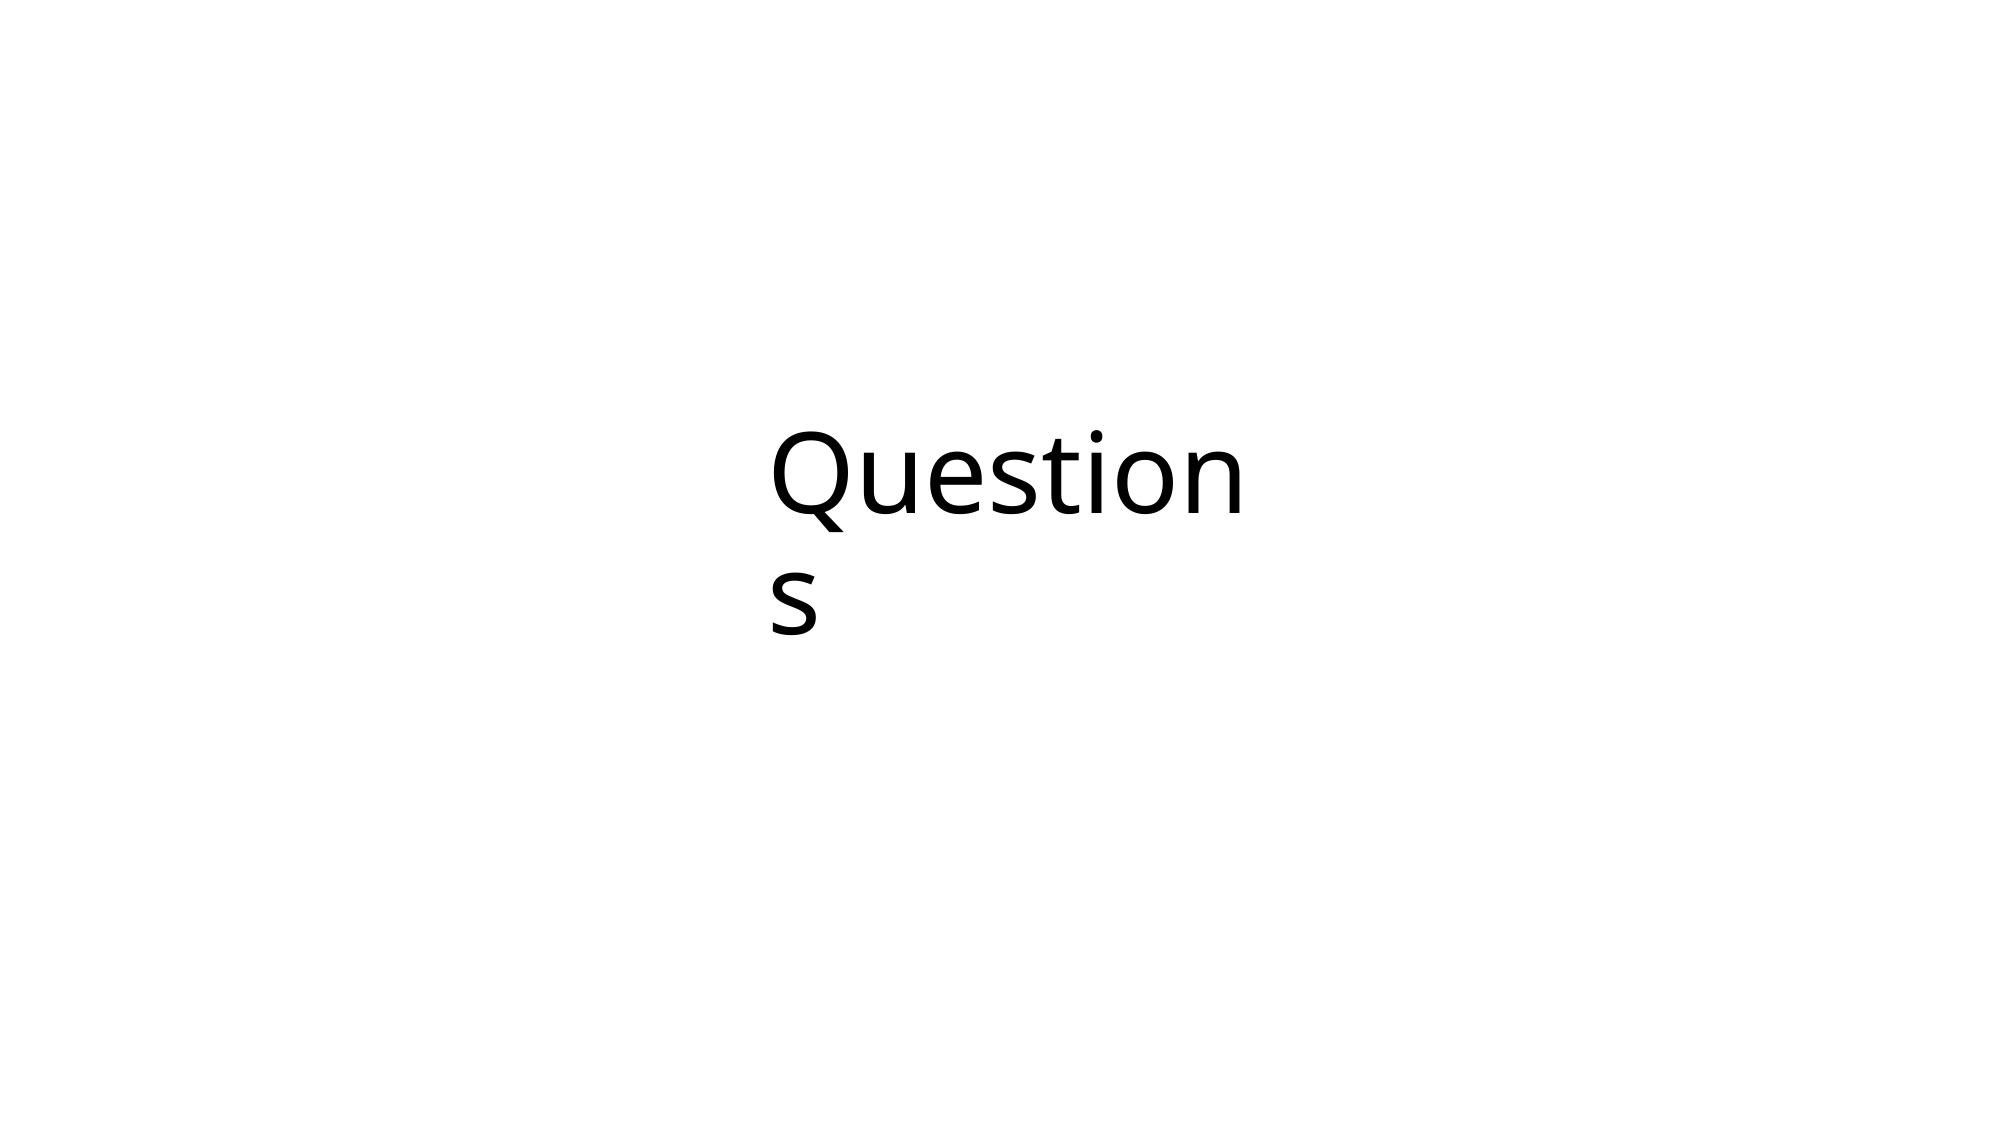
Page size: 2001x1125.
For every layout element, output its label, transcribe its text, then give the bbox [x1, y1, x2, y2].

title Questions [752, 428, 1269, 647]
